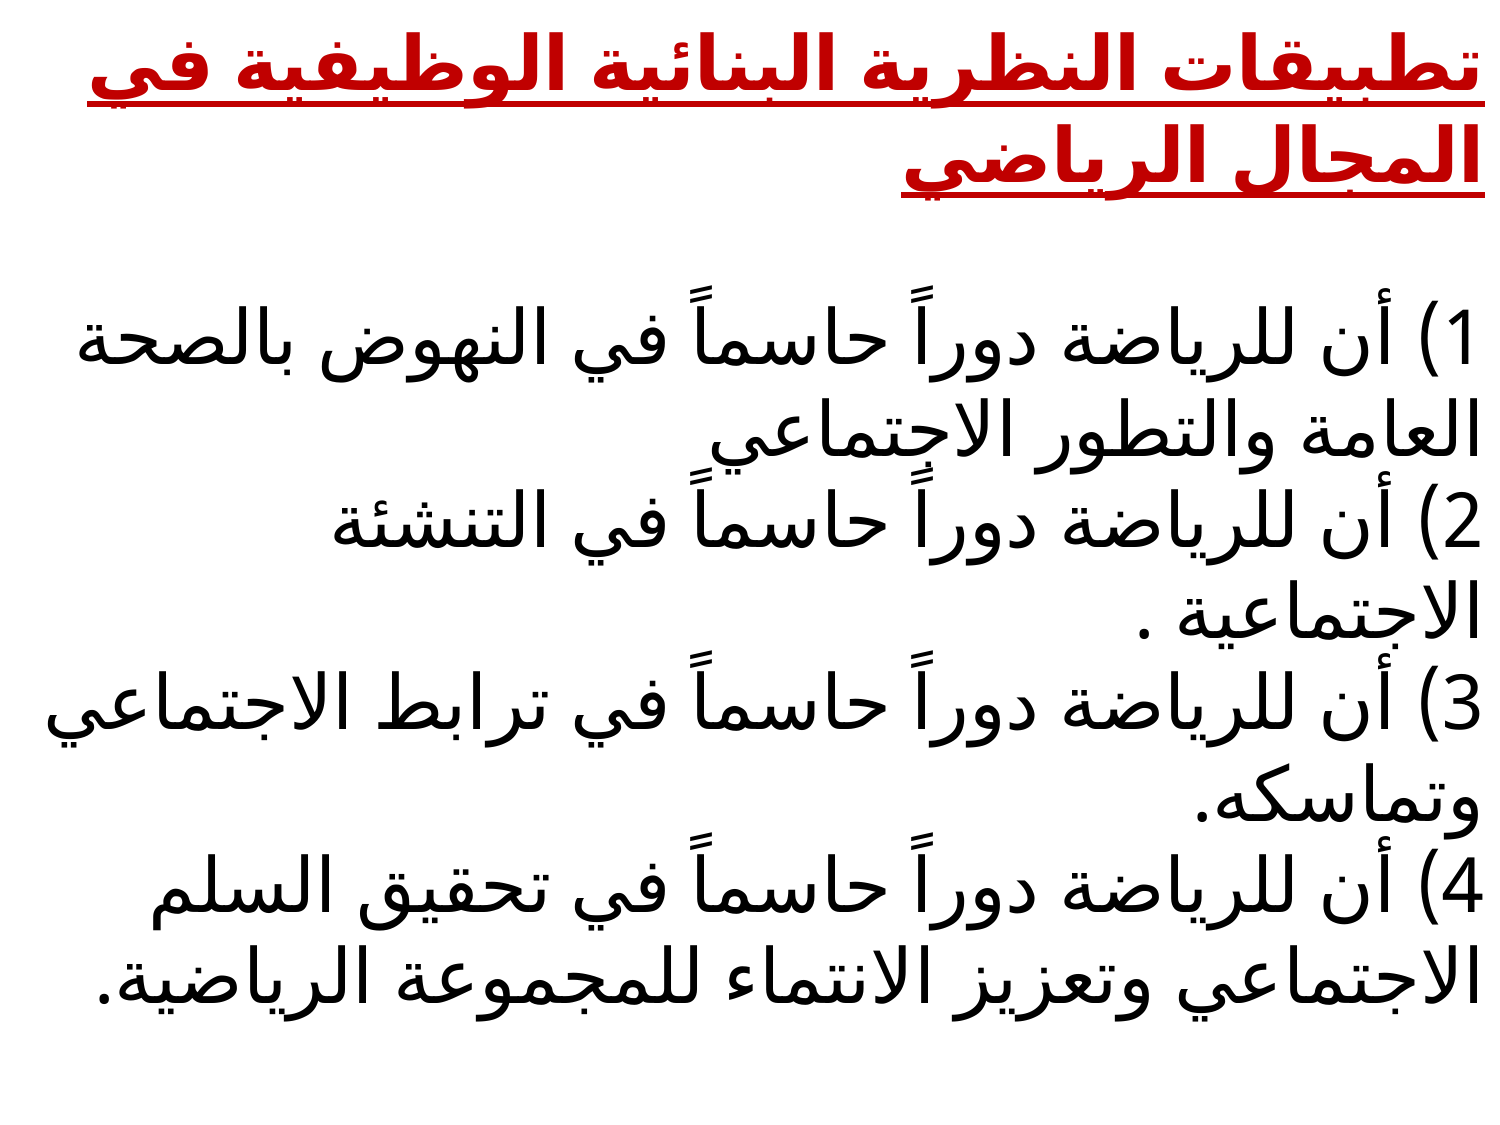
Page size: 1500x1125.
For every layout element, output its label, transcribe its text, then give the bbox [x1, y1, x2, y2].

title تطبيقات النظرية البنائية الوظيفية في المجال الرياضي 1) أن للرياضة دوراً حاسماً في النهوض بالصحة العامة والتطور الاجتماعي 2) أن للرياضة دوراً حاسماً في التنشئة الاجتماعية . 3) أن للرياضة دوراً حاسماً في ترابط الاجتماعي وتماسكه. 4) أن للرياضة دوراً حاسماً في تحقيق السلم الاجتماعي وتعزيز الانتماء للمجموعة الرياضية. [0, 0, 1500, 1125]
